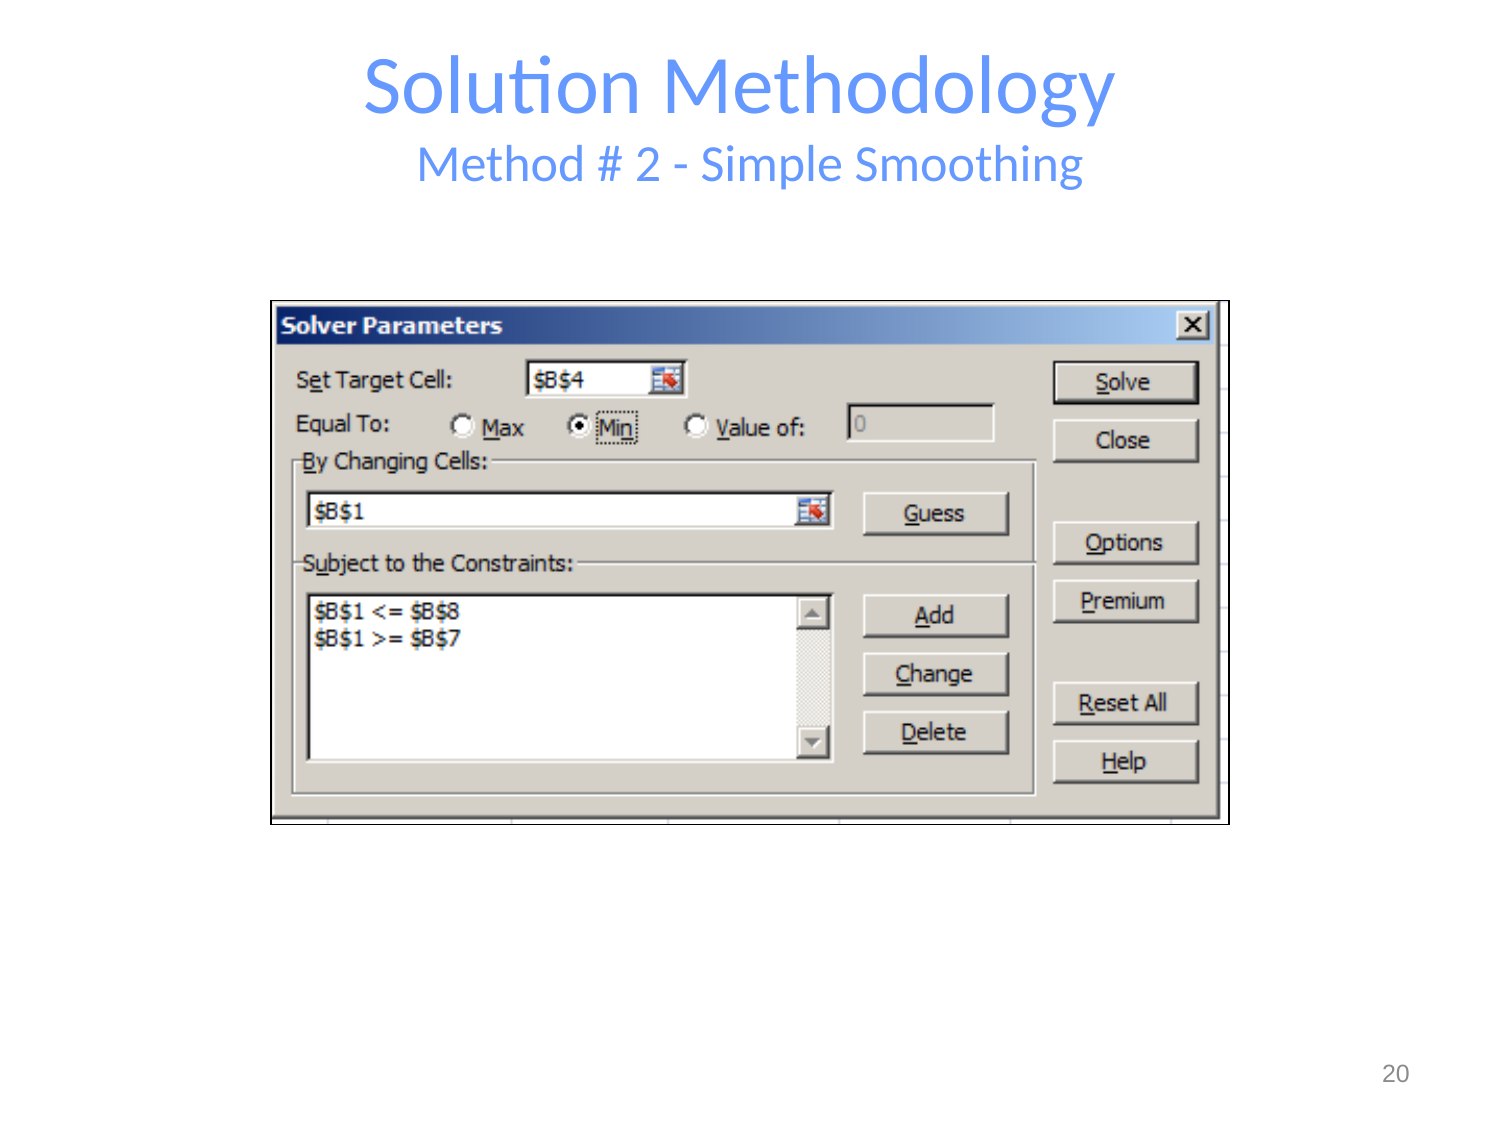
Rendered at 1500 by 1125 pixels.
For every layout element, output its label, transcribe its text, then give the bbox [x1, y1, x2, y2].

picture [271, 300, 1229, 825]
text_box Solution Methodology Method # 2 - Simple Smoothing [74, 17, 1425, 205]
slide_number 20 [1074, 1042, 1425, 1103]
